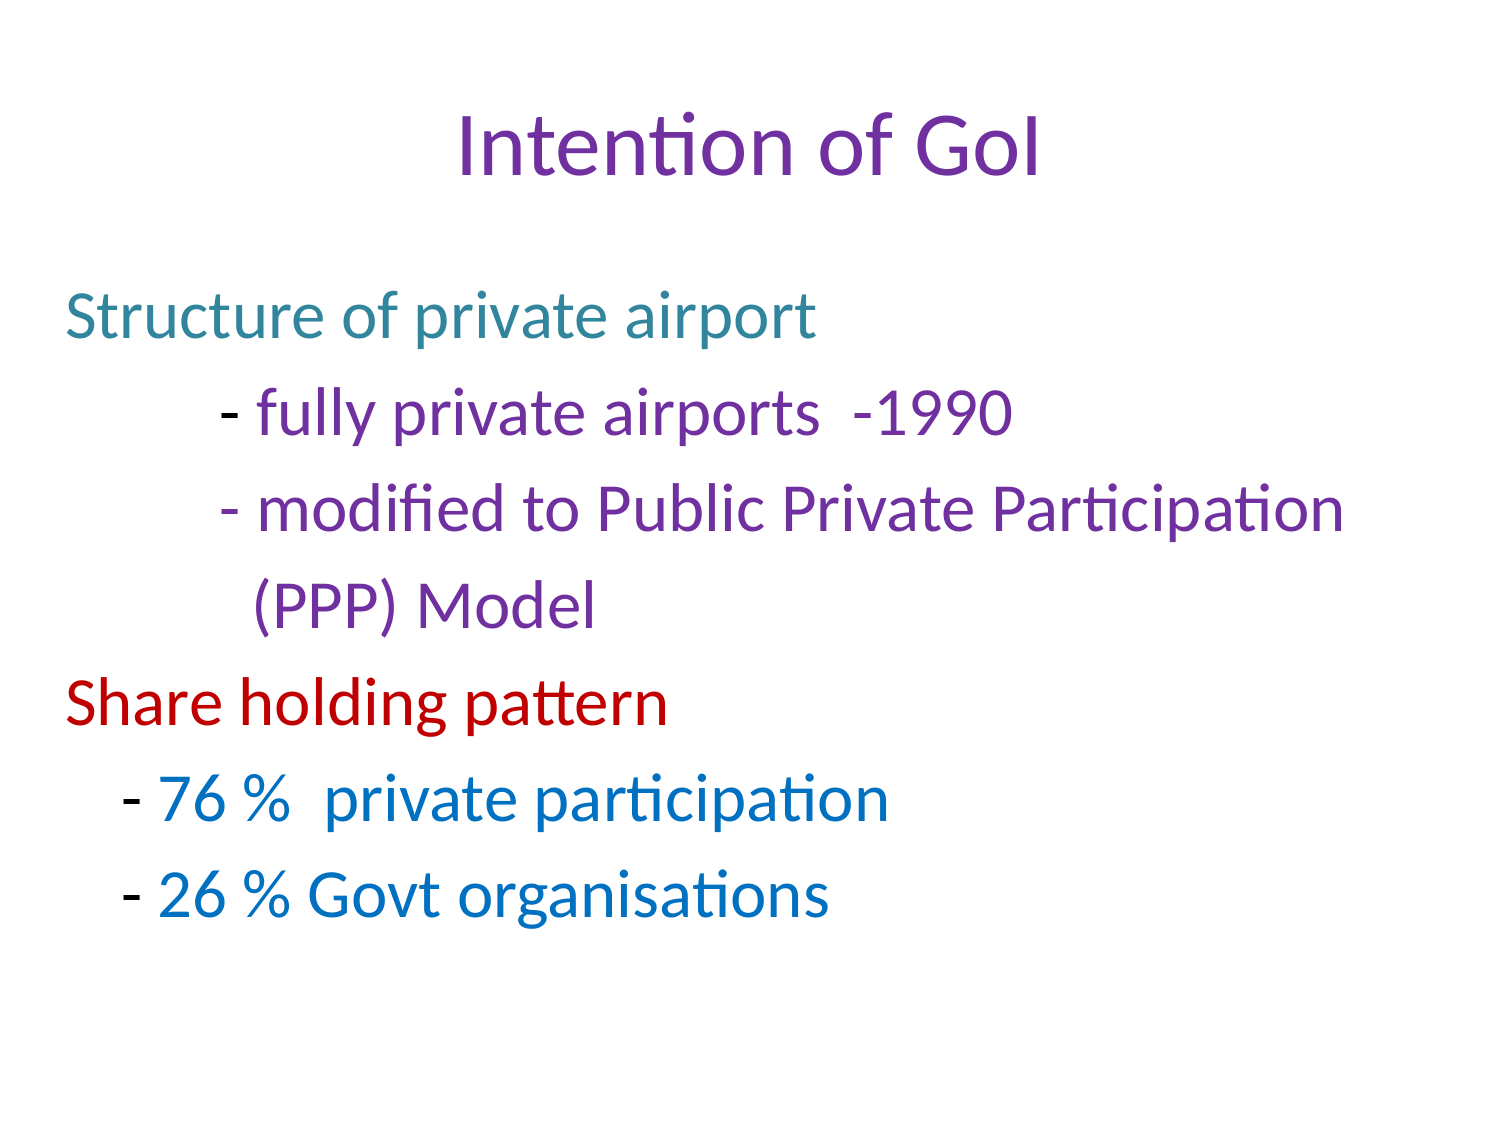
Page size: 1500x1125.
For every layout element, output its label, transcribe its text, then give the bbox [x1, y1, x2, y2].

list Structure of private airport - fully private airports -1990 - modified to Public Private Participation (PPP) Model Share holding pattern - 76 % private participation - 26 % Govt organisations [50, 262, 1450, 1005]
title Intention of GoI [75, 45, 1425, 233]
